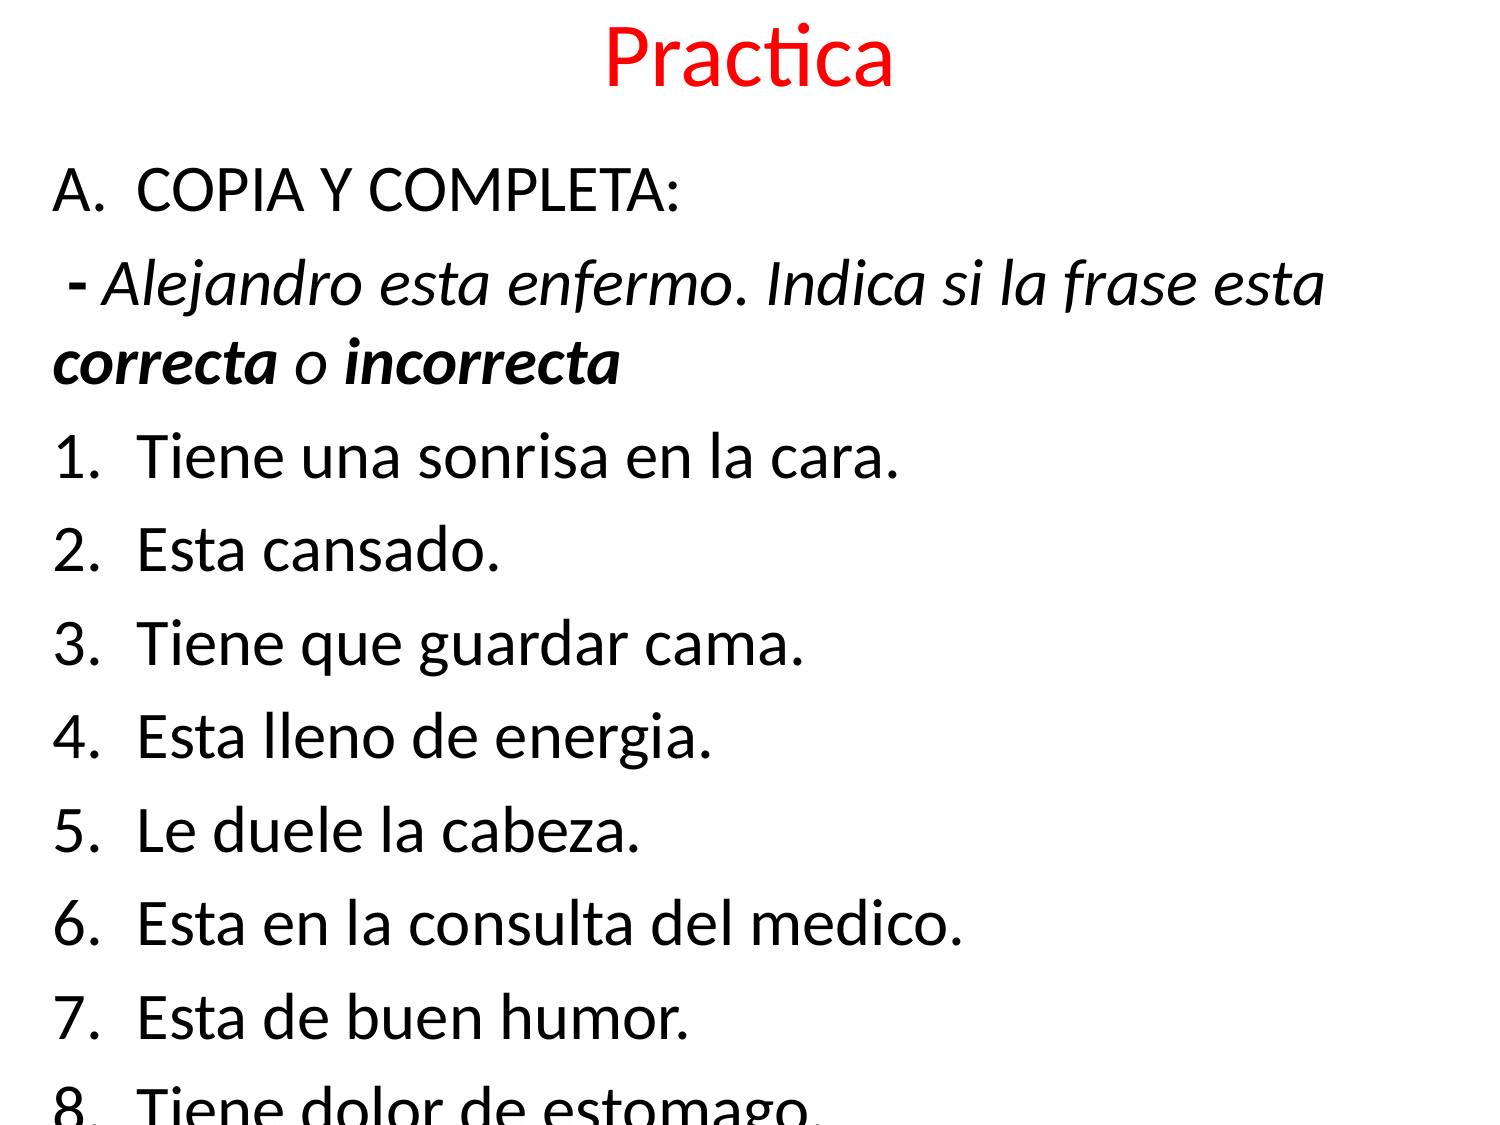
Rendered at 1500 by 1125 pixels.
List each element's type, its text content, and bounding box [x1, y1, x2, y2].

text_box Practica [74, 0, 1425, 137]
text_box COPIA Y COMPLETA: - Alejandro esta enfermo. Indica si la frase esta correcta o incorrecta Tiene una sonrisa en la cara. Esta cansado. Tiene que guardar cama. Esta lleno de energia. Le duele la cabeza. Esta en la consulta del medico. Esta de buen humor. Tiene dolor de estomago. [37, 137, 1425, 1125]
